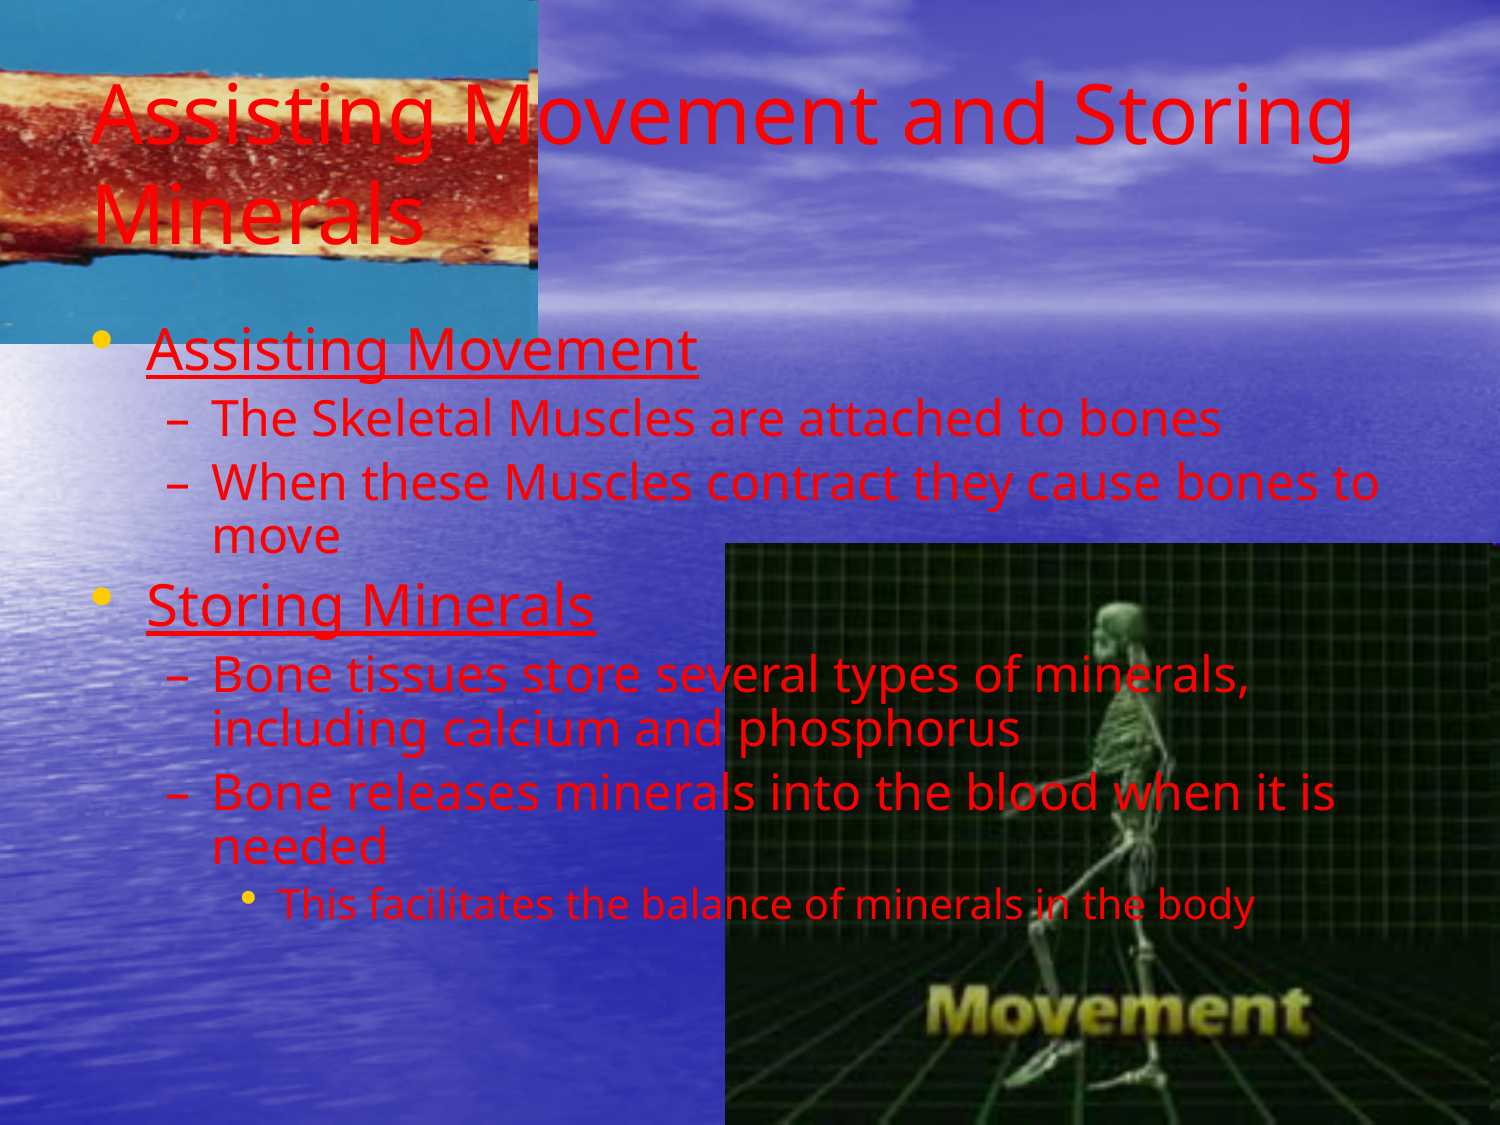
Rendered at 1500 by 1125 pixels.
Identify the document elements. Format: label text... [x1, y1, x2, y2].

picture [724, 543, 1500, 1125]
title Assisting Movement and Storing Minerals [541, 47, 1426, 276]
picture [0, 0, 538, 344]
list Assisting Movement The Skeletal Muscles are attached to bones When these Muscles contract they cause bones to move Storing Minerals Bone tissues store several types of minerals, including calcium and phosphorus Bone releases minerals into the blood when it is needed This facilitates the balance of minerals in the body [74, 312, 1426, 988]
